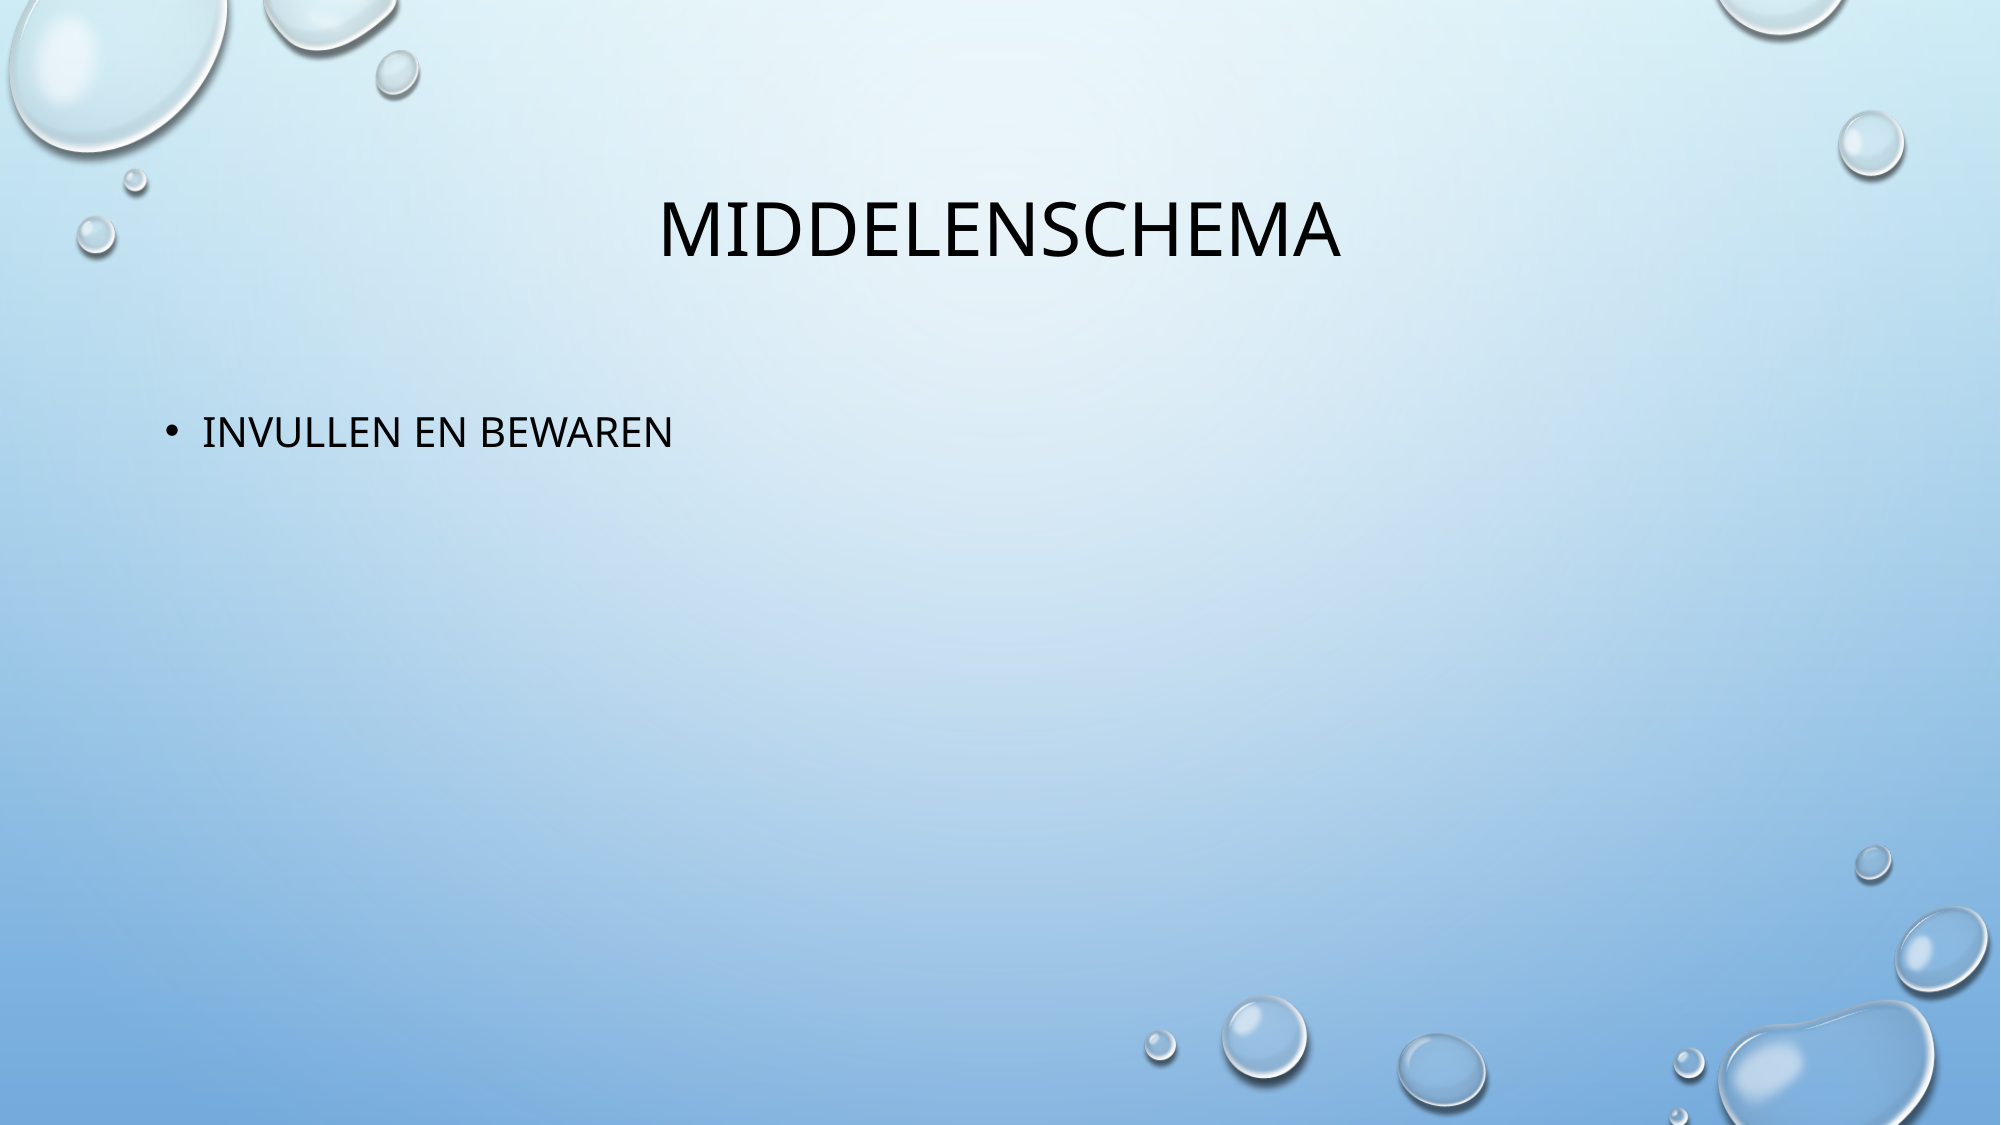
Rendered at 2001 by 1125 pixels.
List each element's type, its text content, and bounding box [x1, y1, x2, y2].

title middelenschema [149, 101, 1851, 364]
picture [0, 0, 2000, 1125]
list Invullen en bewaren [149, 388, 1850, 950]
